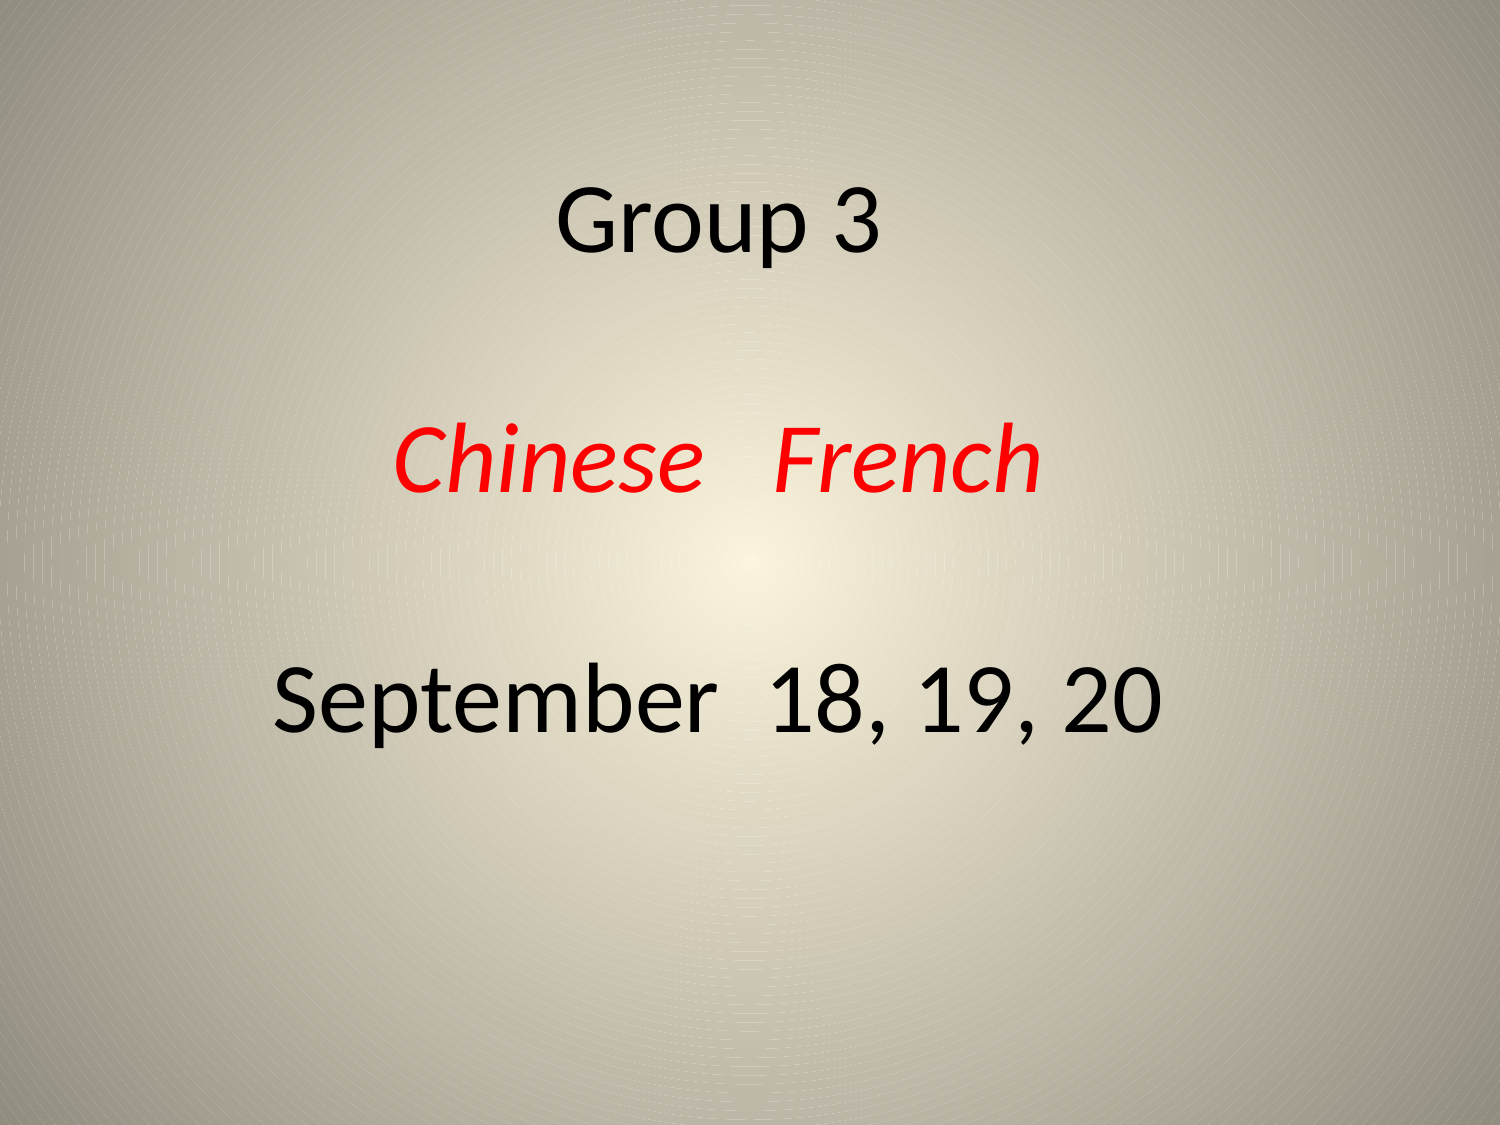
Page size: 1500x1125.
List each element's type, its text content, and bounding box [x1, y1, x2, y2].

text_box Group 3 Chinese French September 18, 19, 20 [0, 0, 1438, 970]
